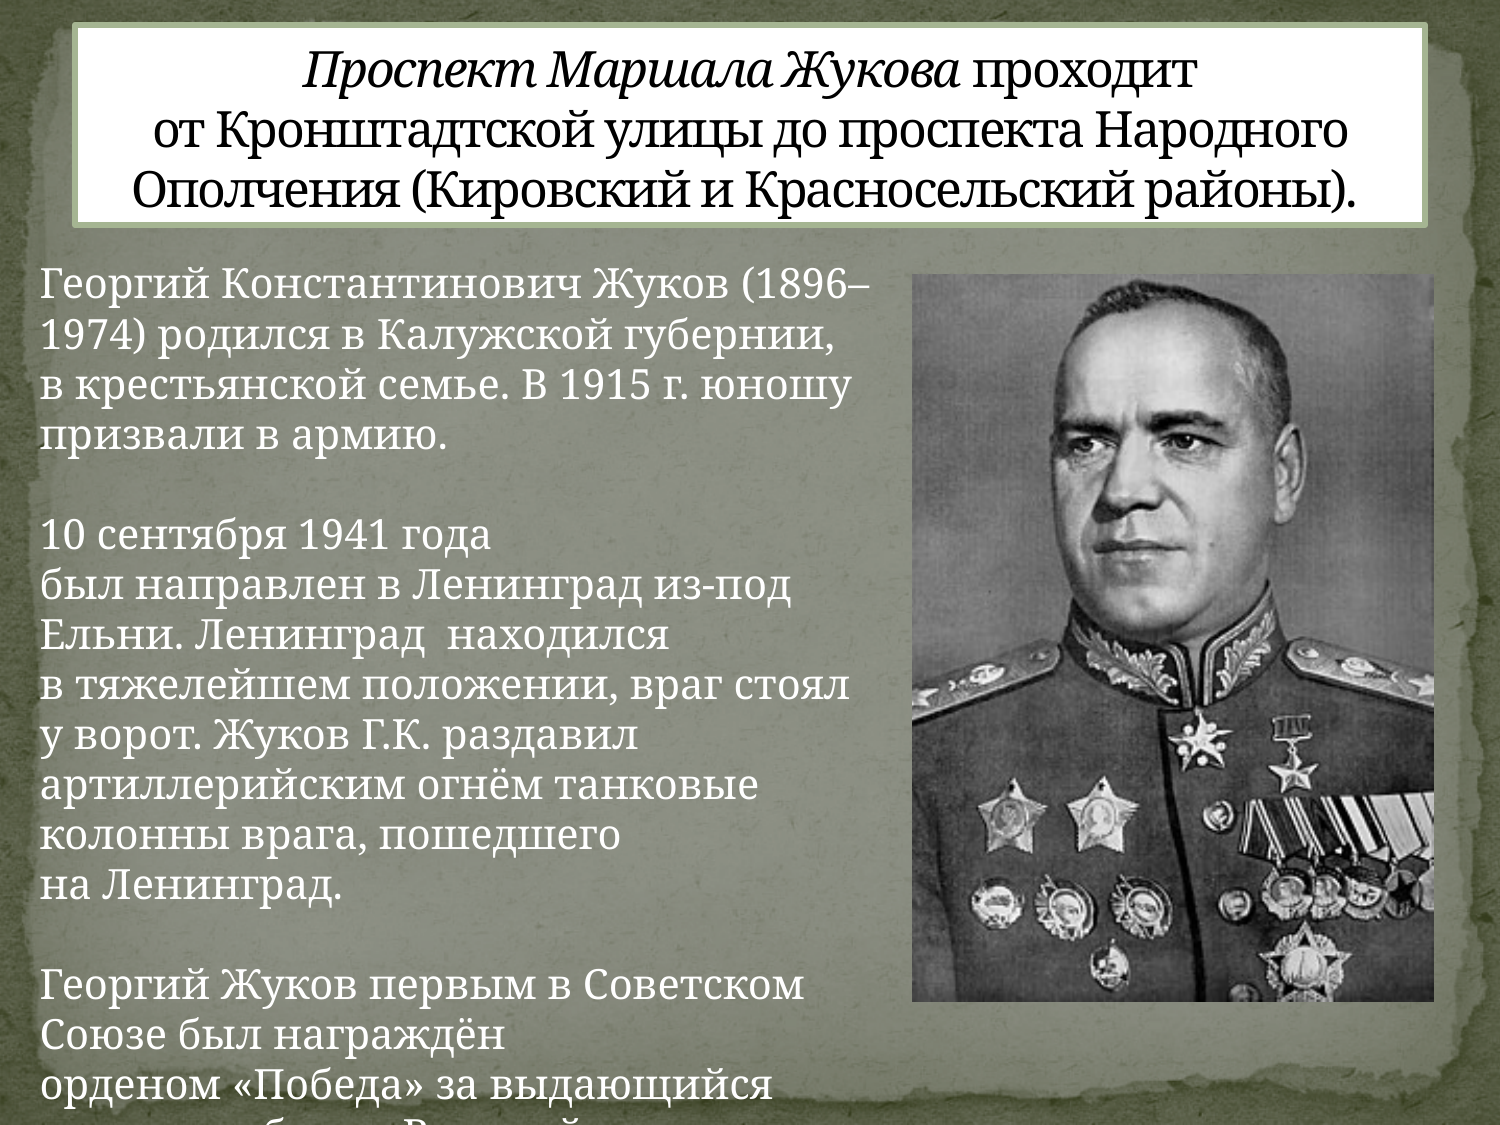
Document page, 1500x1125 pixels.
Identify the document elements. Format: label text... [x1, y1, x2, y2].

text_box Георгий Константинович Жуков (1896–1974) родился в Калужской губернии, в крестьянской семье. В 1915 г. юношу призвали в армию. 10 сентября 1941 года был направлен в Ленинград из-под Ельни. Ленинград находился в тяжелейшем положении, враг стоял у ворот. Жуков Г.К. раздавил артиллерийским огнём танковые колонны врага, пошедшего на Ленинград. Георгий Жуков первым в Советском Союзе был награждён орденом «Победа» за выдающийся вклад в победу в Великой Отечественной войне. [24, 249, 913, 1125]
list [915, 277, 1433, 1002]
title Проспект Маршала Жукова проходит от Кронштадтской улицы до проспекта Народного Ополчения (Кировский и Красносельский районы). [72, 22, 1428, 228]
